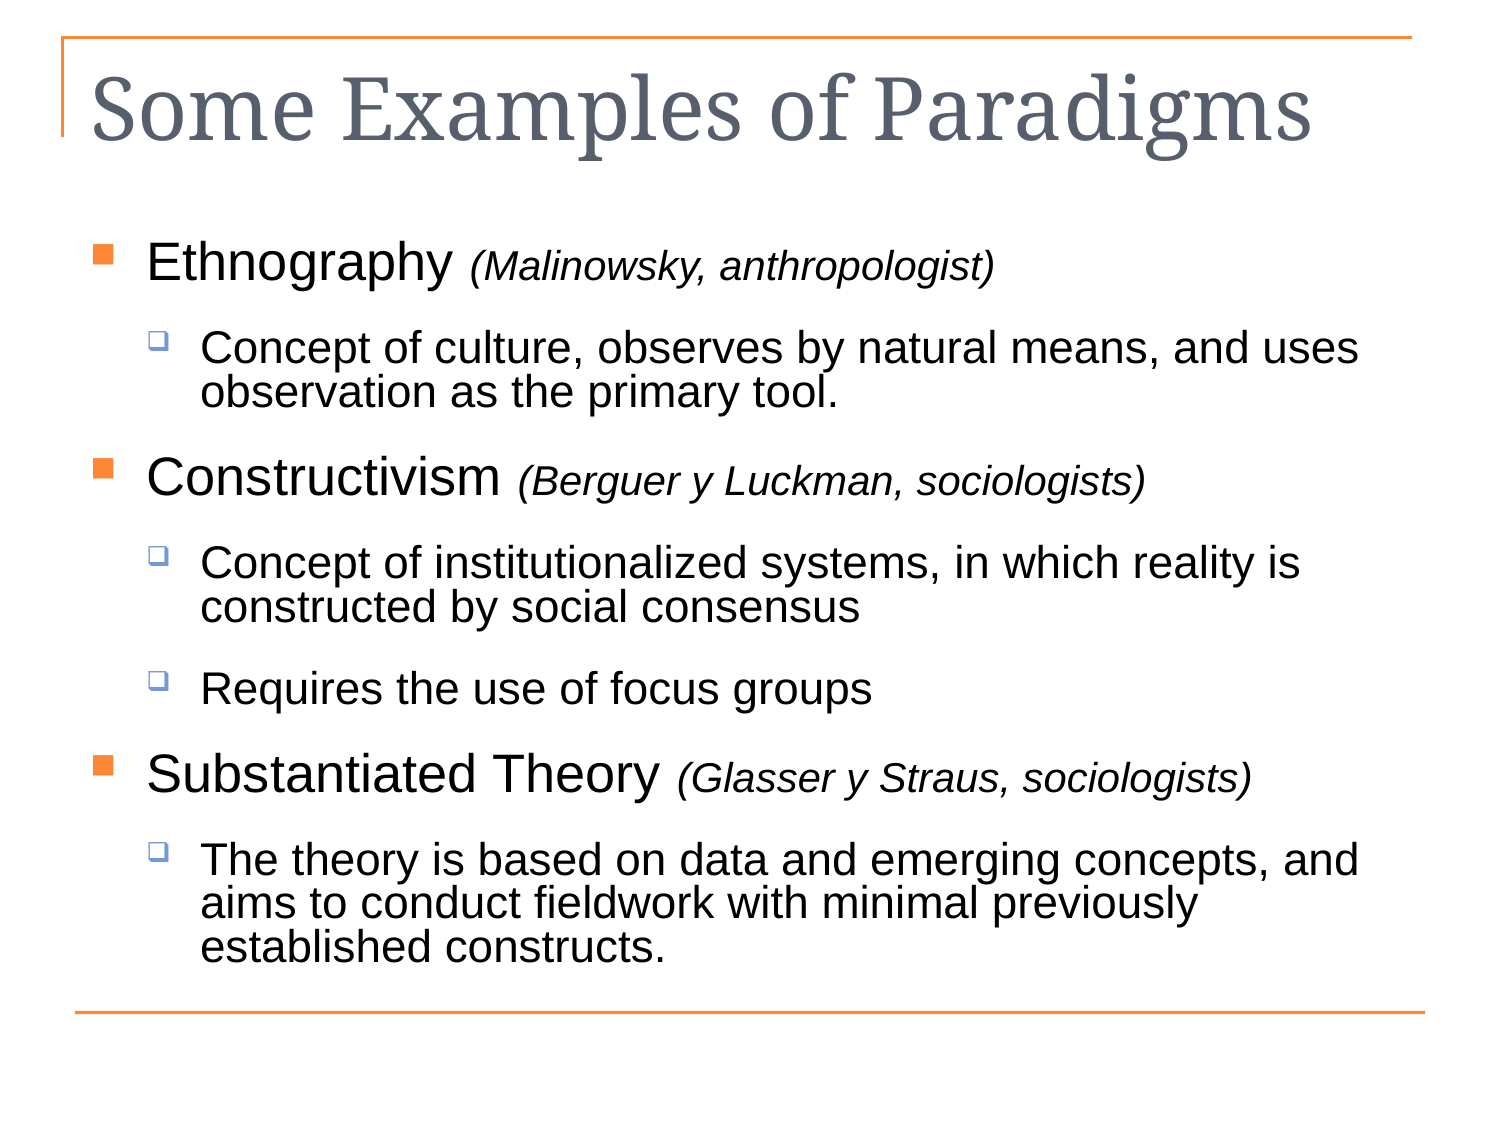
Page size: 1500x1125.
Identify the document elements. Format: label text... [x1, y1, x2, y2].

list Ethnography (Malinowsky, anthropologist) Concept of culture, observes by natural means, and uses observation as the primary tool. Constructivism (Berguer y Luckman, sociologists) Concept of institutionalized systems, in which reality is constructed by social consensus Requires the use of focus groups Substantiated Theory (Glasser y Straus, sociologists) The theory is based on data and emerging concepts, and aims to conduct fieldwork with minimal previously established constructs. [75, 231, 1425, 1006]
title Some Examples of Paradigms [75, 45, 1425, 231]
